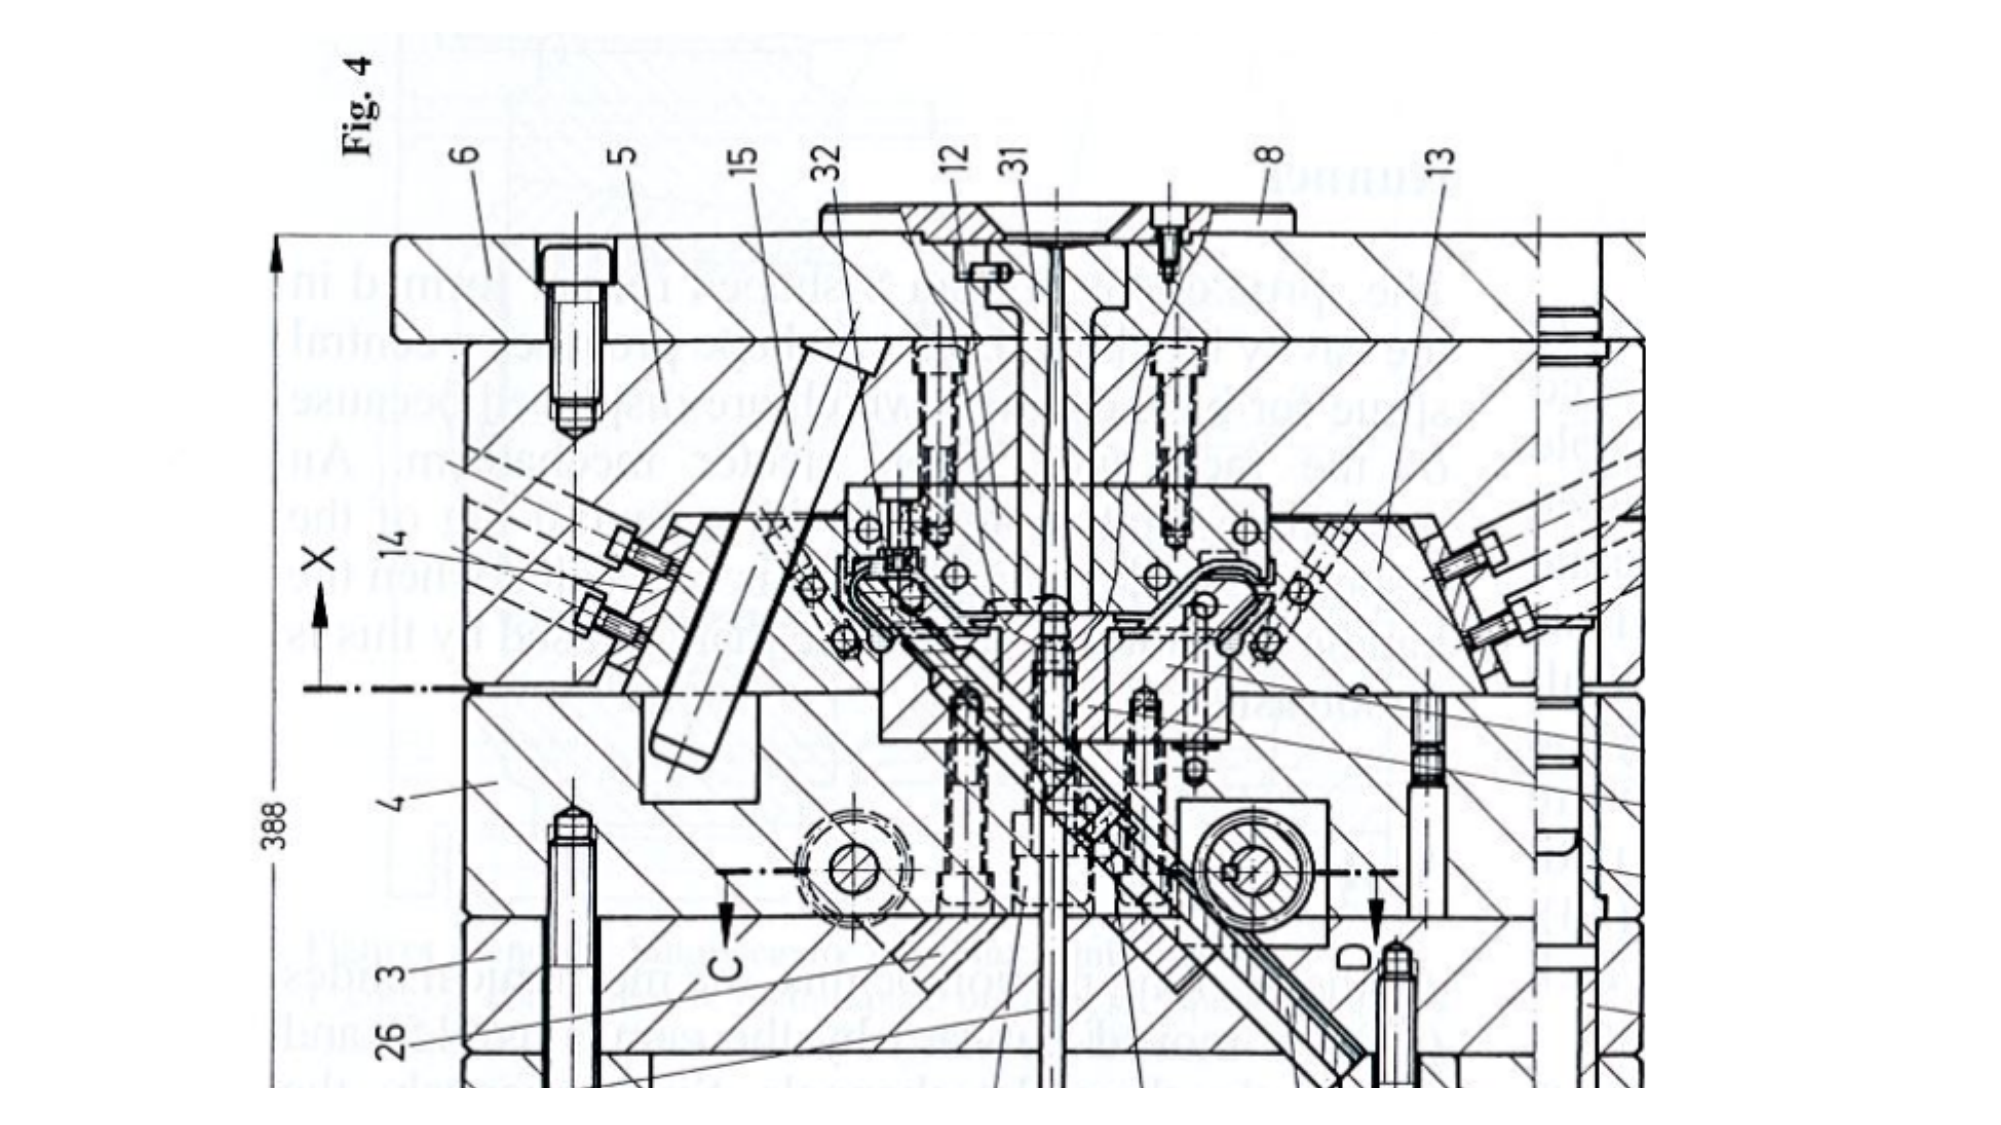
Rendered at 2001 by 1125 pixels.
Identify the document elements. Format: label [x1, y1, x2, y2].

picture [151, 32, 1646, 1088]
